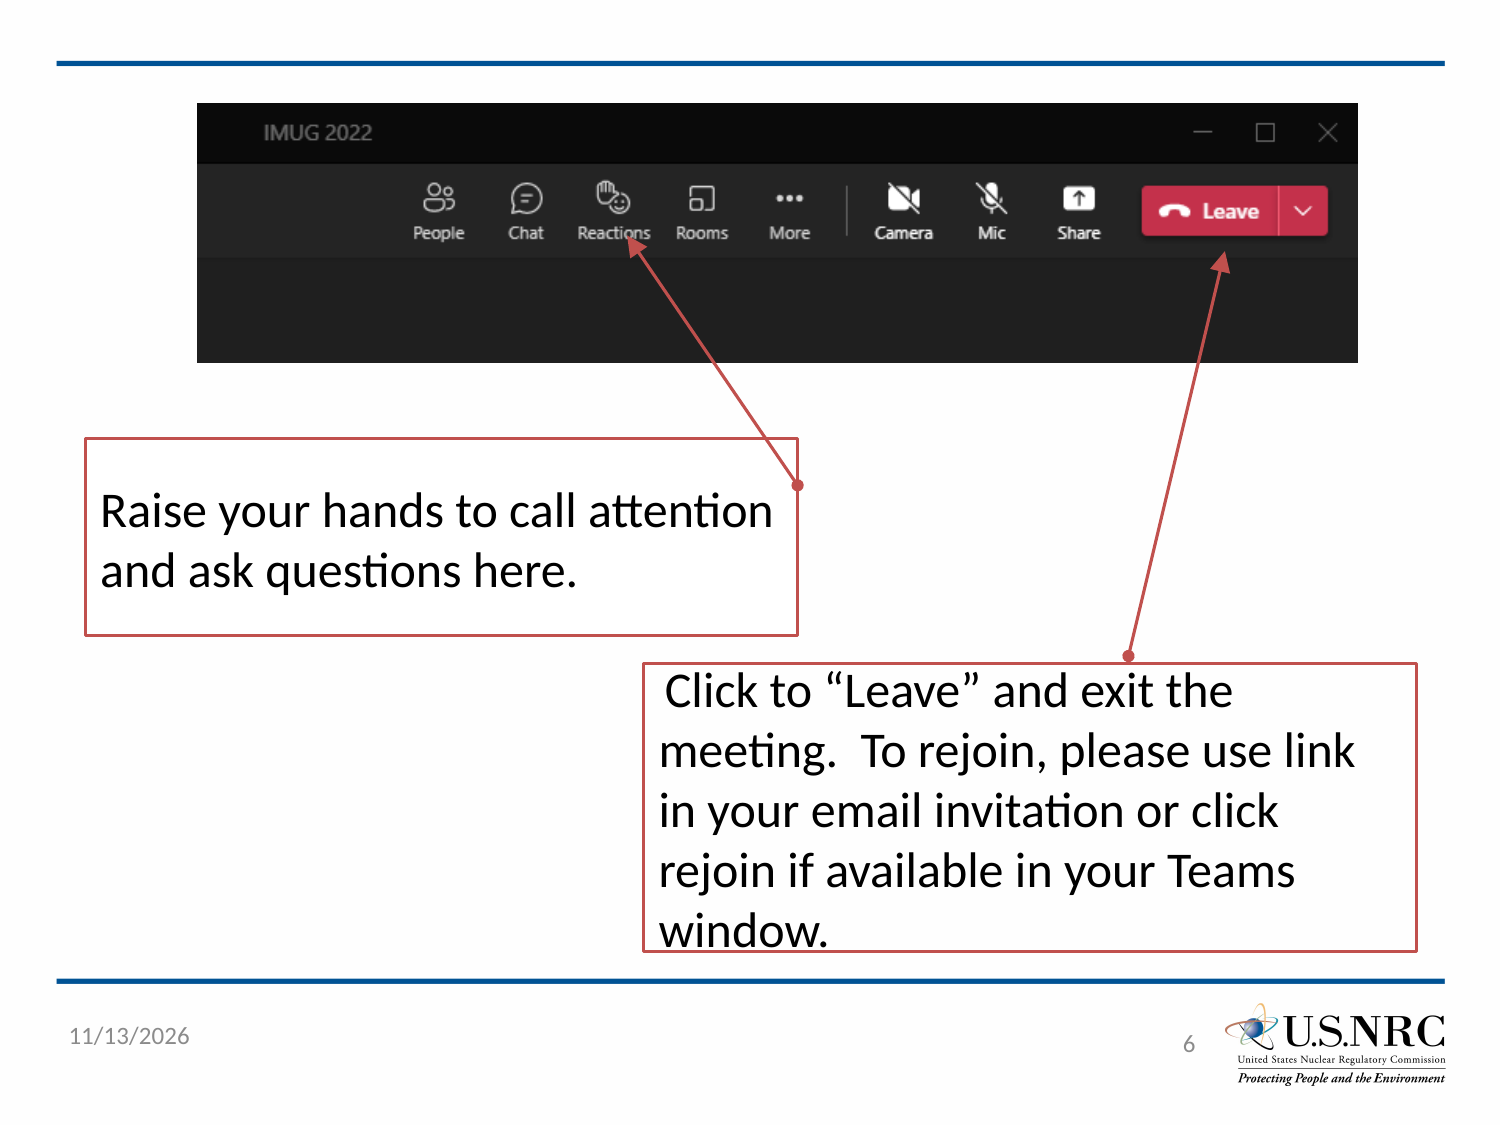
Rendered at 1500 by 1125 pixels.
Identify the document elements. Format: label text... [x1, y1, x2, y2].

text_box Raise your hands to call attention and ask questions here. [83, 373, 804, 638]
picture [0, 0, 1500, 1125]
slide_number 6 [1030, 1012, 1211, 1073]
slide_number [53, 1004, 404, 1065]
text_box Click to “Leave” and exit the meeting. To rejoin, please use link in your email invitation or click rejoin if available in your Teams window. [642, 373, 1418, 954]
